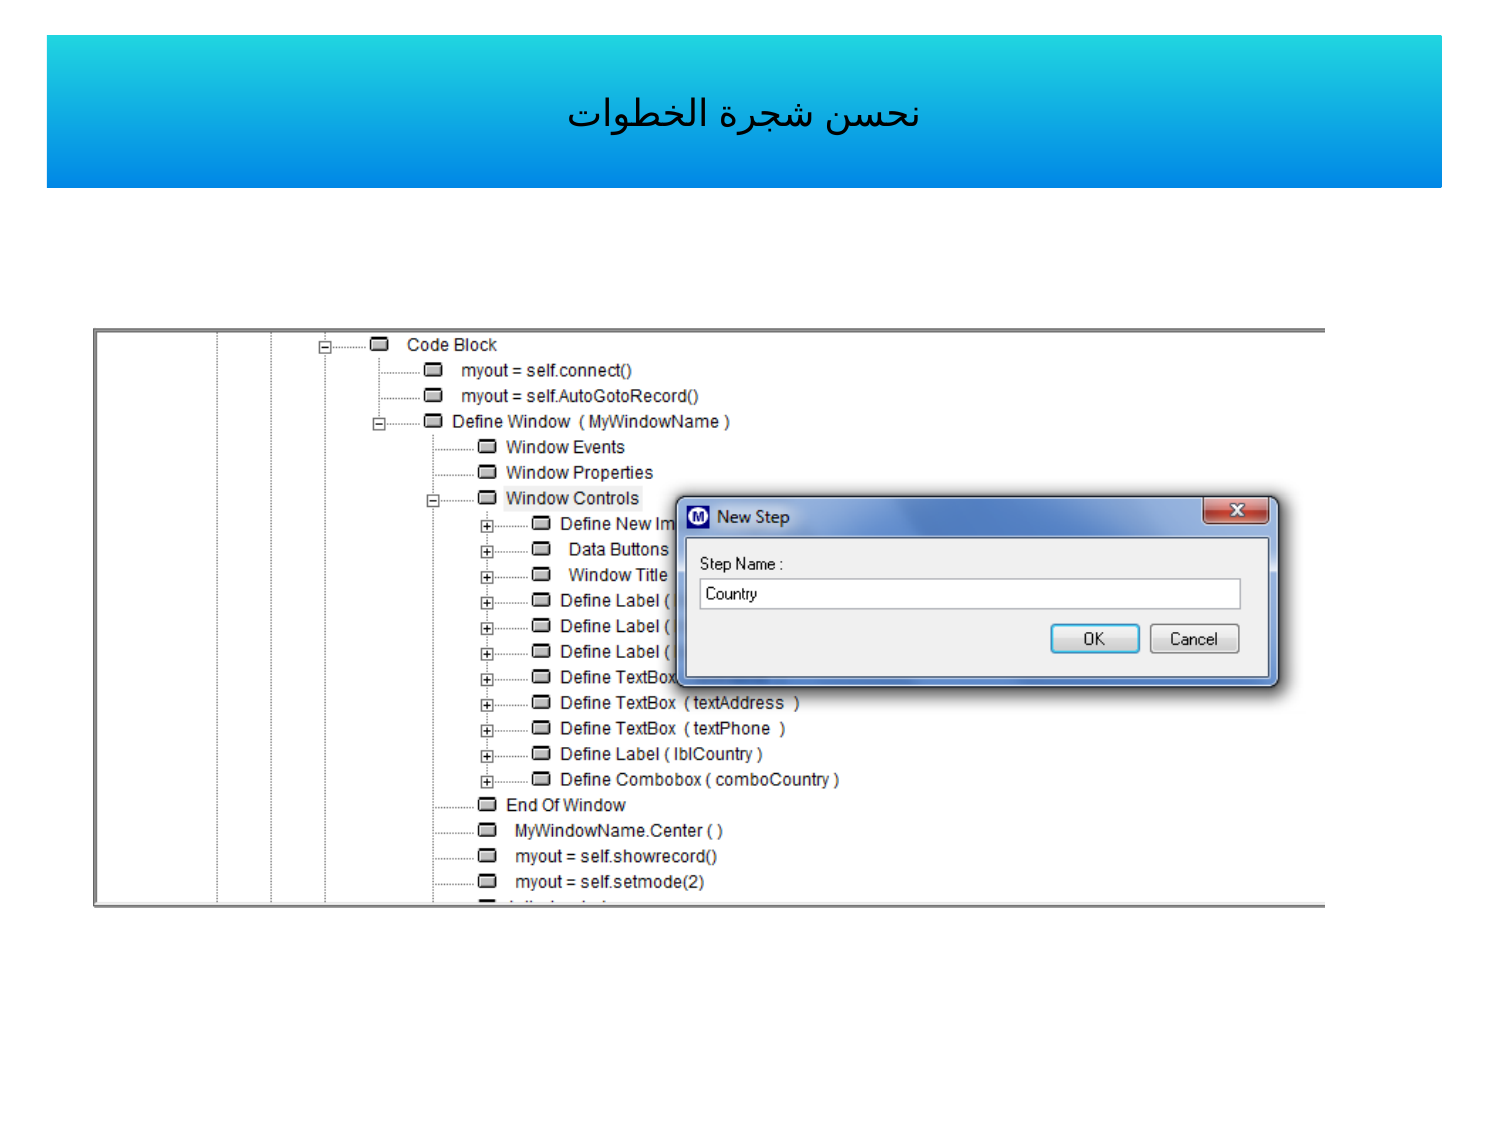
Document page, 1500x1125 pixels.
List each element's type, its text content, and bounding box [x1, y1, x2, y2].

picture [93, 327, 1325, 909]
title نحسن شجرة الخطوات [46, 35, 1442, 188]
